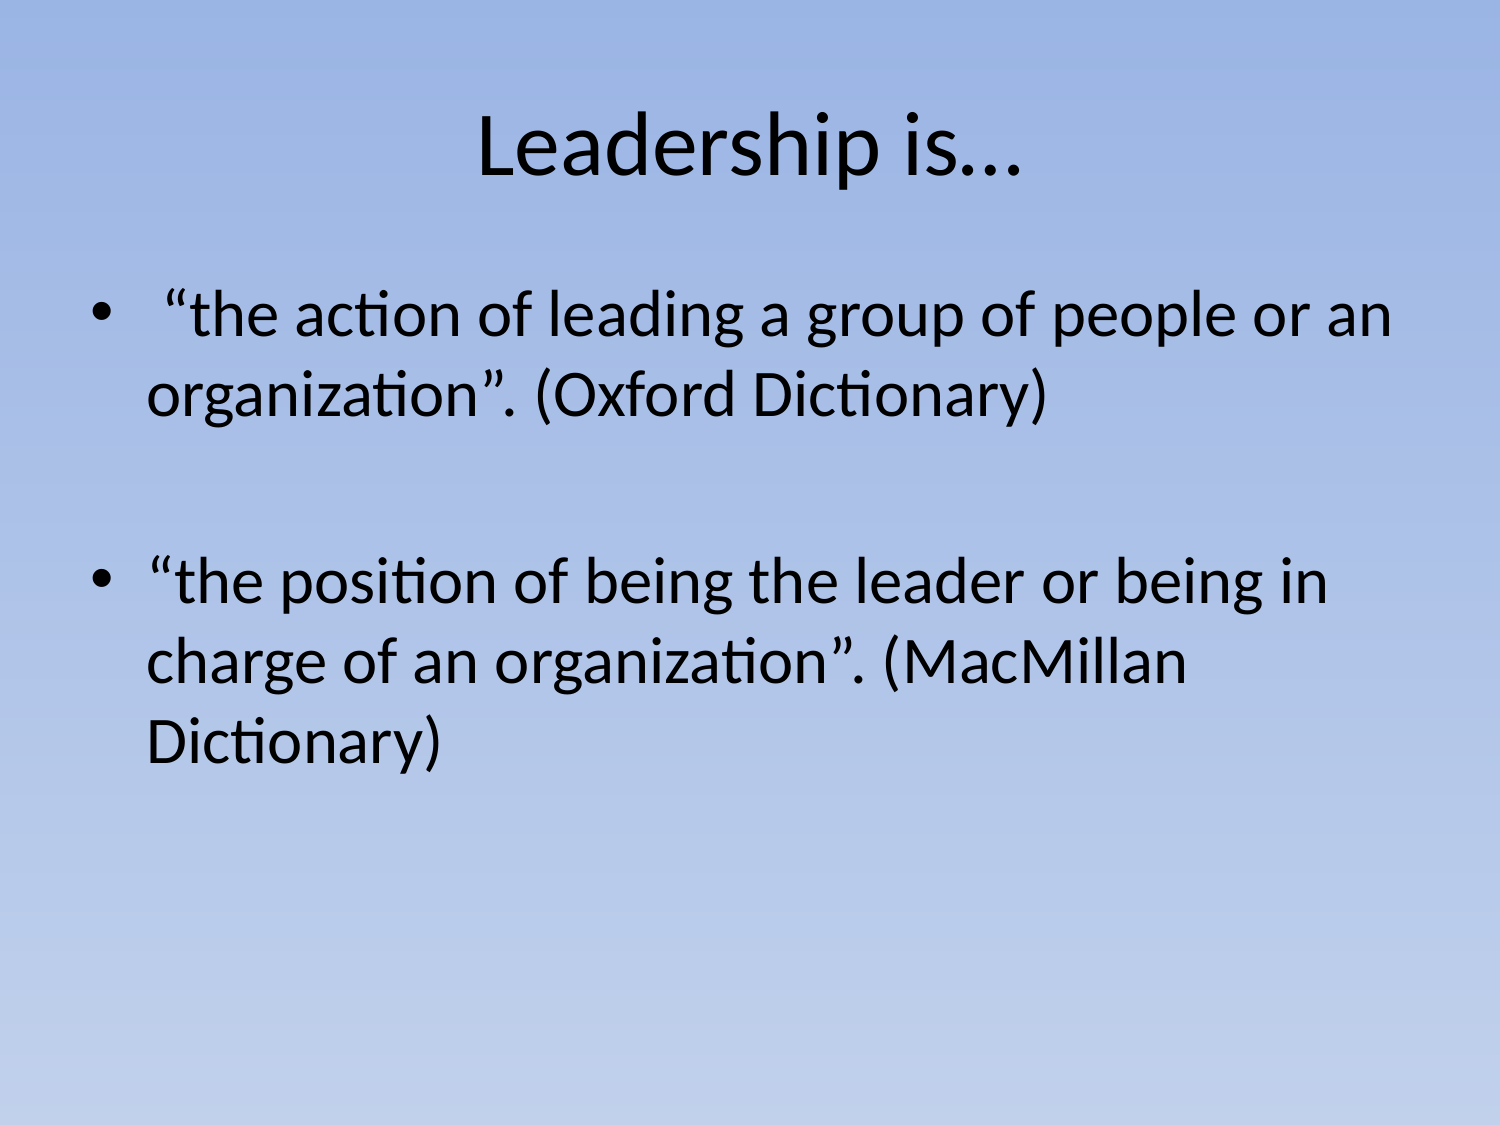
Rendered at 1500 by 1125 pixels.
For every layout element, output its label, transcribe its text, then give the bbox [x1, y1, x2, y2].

list “the action of leading a group of people or an organization”. (Oxford Dictionary) “the position of being the leader or being in charge of an organization”. (MacMillan Dictionary) [75, 262, 1425, 1005]
title Leadership is… [75, 45, 1425, 233]
